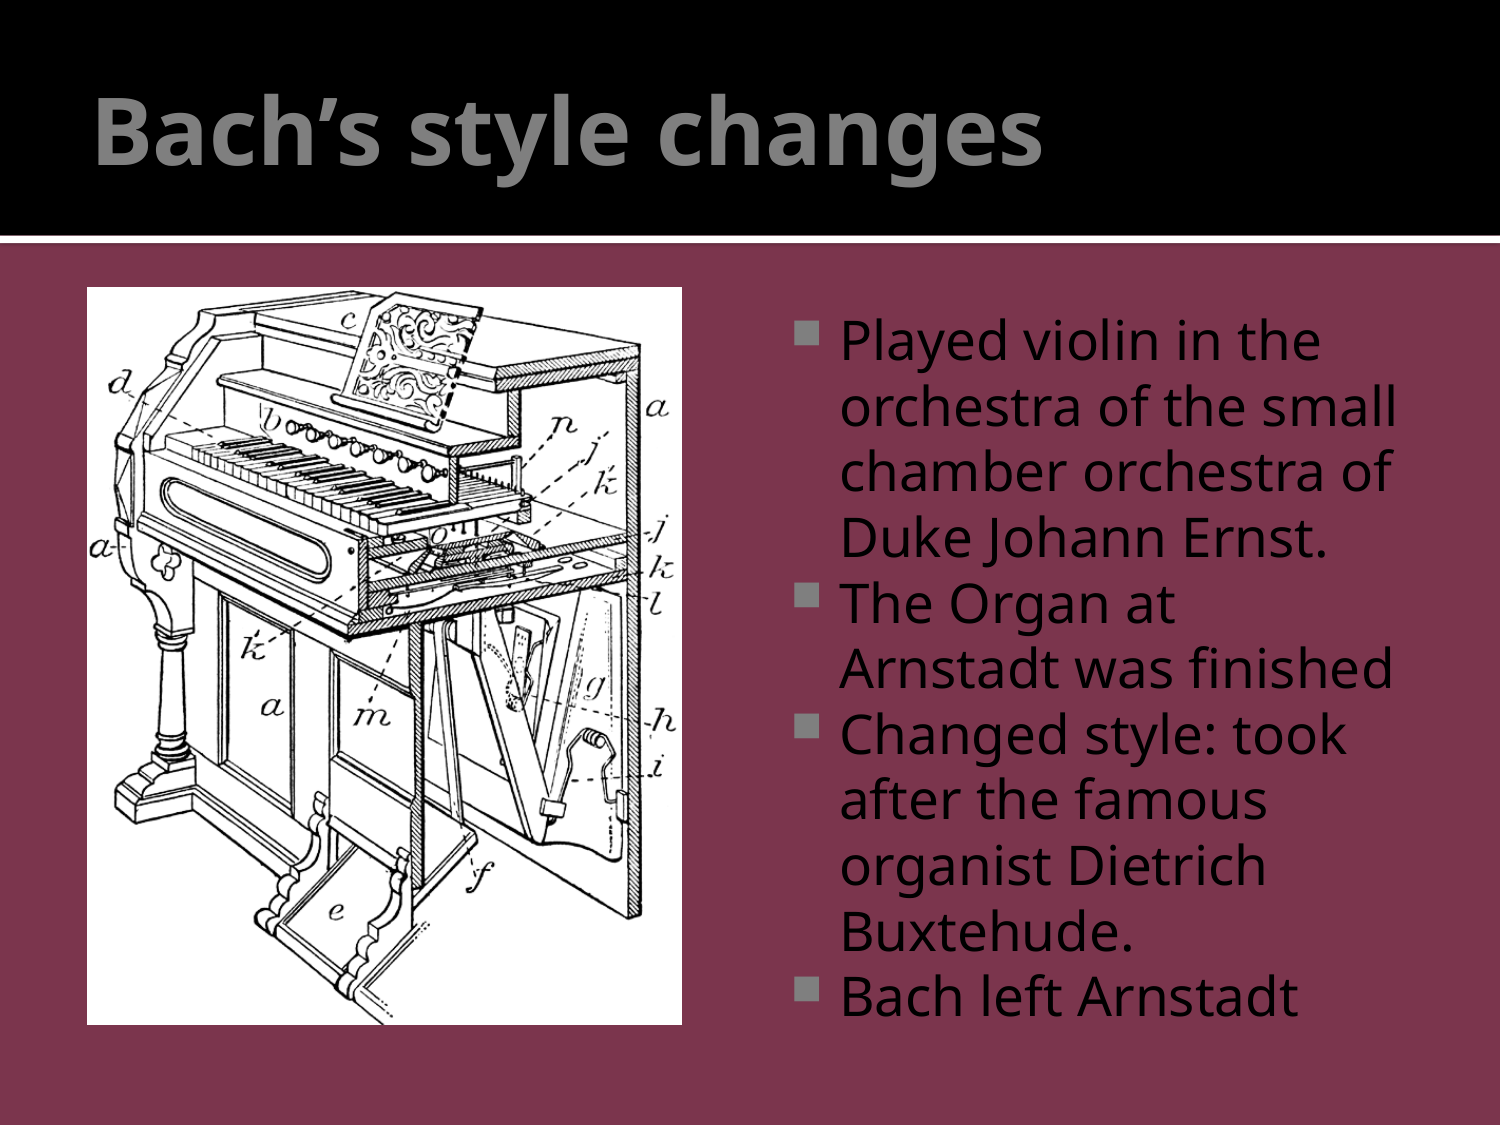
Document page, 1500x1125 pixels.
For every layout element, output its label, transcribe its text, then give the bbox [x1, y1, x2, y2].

list Played violin in the orchestra of the small chamber orchestra of Duke Johann Ernst. The Organ at Arnstadt was finished Changed style: took after the famous organist Dietrich Buxtehude. Bach left Arnstadt [762, 291, 1425, 1050]
title Bach’s style changes [75, 24, 1425, 231]
picture [87, 287, 682, 1025]
